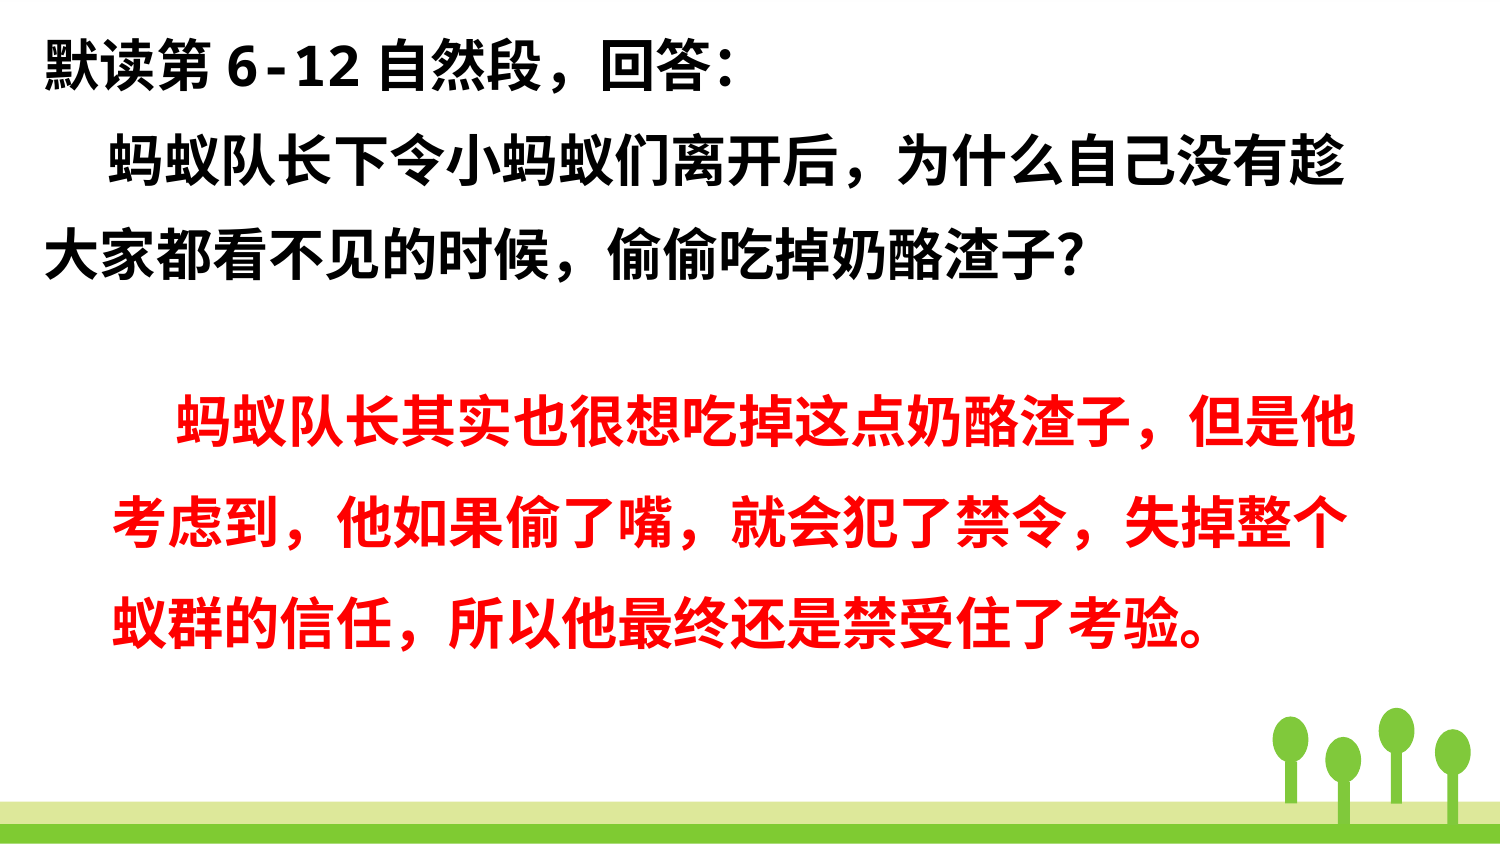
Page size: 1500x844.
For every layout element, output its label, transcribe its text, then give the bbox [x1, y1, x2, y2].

text_box 默读第6-12自然段，回答： 蚂蚁队长下令小蚂蚁们离开后，为什么自己没有趁大家都看不见的时候，偷偷吃掉奶酪渣子？ [32, 11, 1392, 293]
text_box 蚂蚁队长其实也很想吃掉这点奶酪渣子，但是他考虑到，他如果偷了嘴，就会犯了禁令，失掉整个蚁群的信任，所以他最终还是禁受住了考验。 [99, 346, 1392, 662]
picture [0, 0, 1500, 801]
